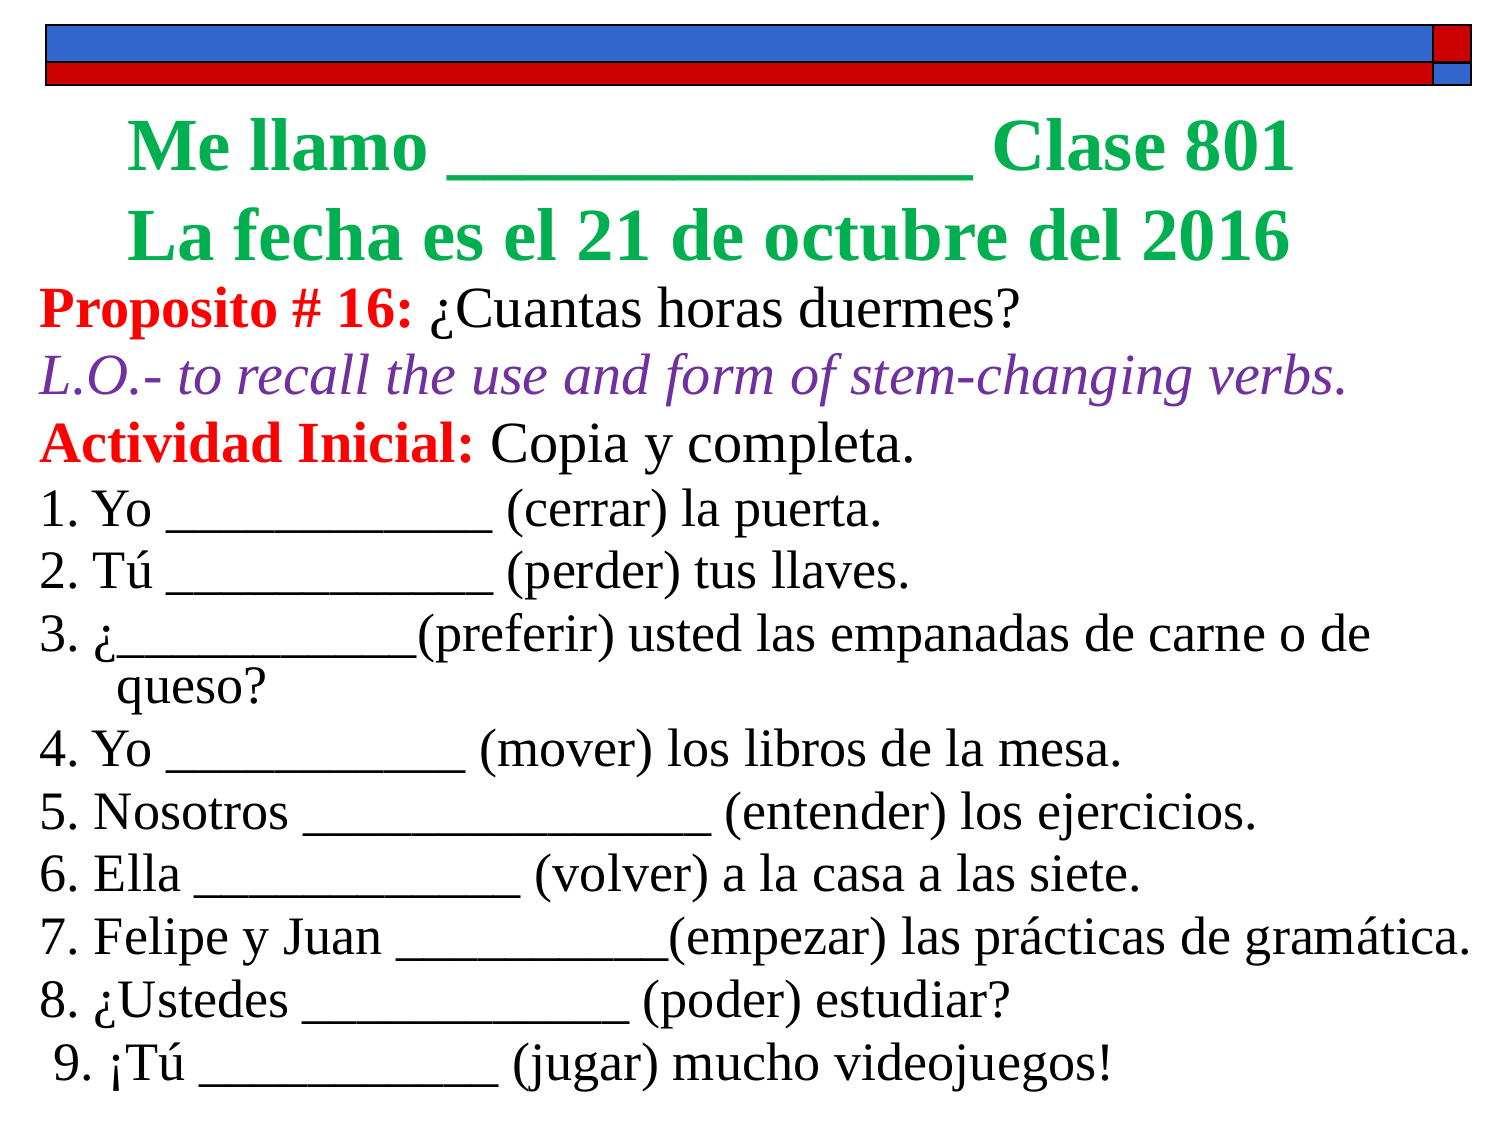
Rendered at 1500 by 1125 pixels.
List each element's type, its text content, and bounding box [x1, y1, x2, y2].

text_box Me llamo ______________ Clase 801 La fecha es el 21 de octubre del 2016 [112, 87, 1463, 275]
text_box Proposito # 16: ¿Cuantas horas duermes? L.O.- to recall the use and form of stem-changing verbs. Actividad Inicial: Copia y completa. 1. Yo ____________ (cerrar) la puerta. 2. Tú ____________ (perder) tus llaves. 3. ¿___________(preferir) usted las empanadas de carne o de queso? 4. Yo ___________ (mover) los libros de la mesa. 5. Nosotros _______________ (entender) los ejercicios. 6. Ella ____________ (volver) a la casa a las siete. 7. Felipe y Juan __________(empezar) las prácticas de gramática. 8. ¿Ustedes ____________ (poder) estudiar? 9. ¡Tú ___________ (jugar) mucho videojuegos! [24, 275, 1500, 1125]
